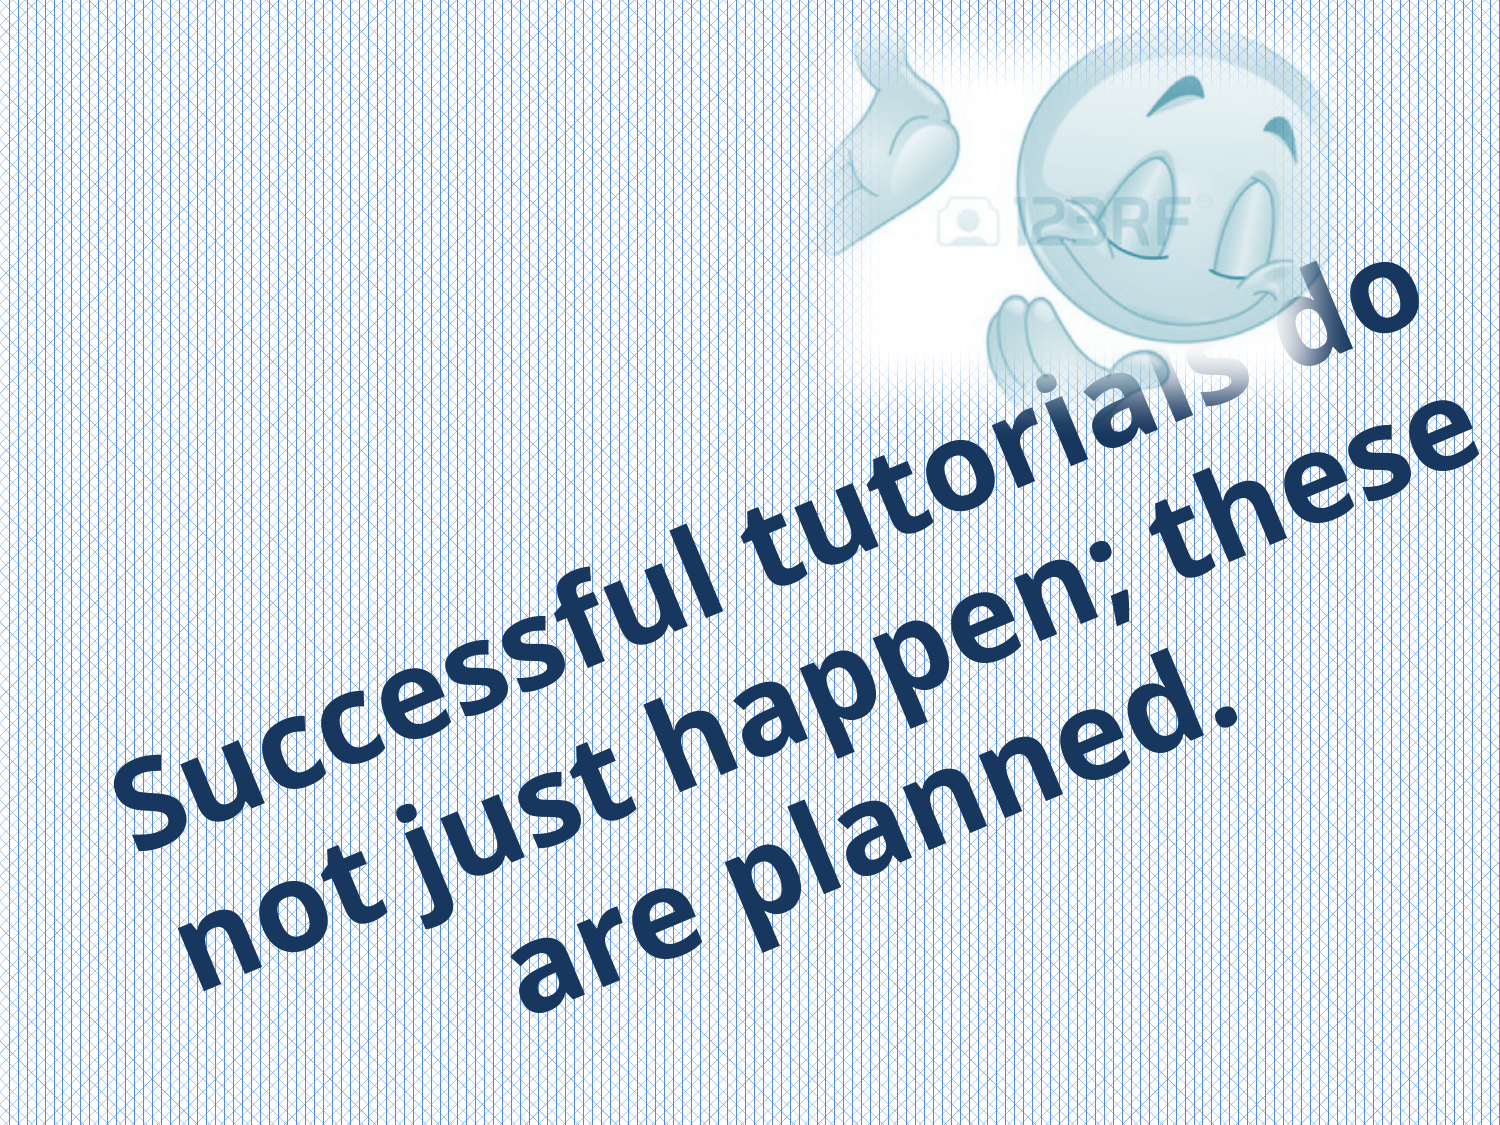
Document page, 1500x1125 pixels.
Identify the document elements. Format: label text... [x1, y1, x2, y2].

title Successful tutorials do not just happen; these are planned. [35, 167, 1500, 1125]
picture [787, 0, 1363, 443]
